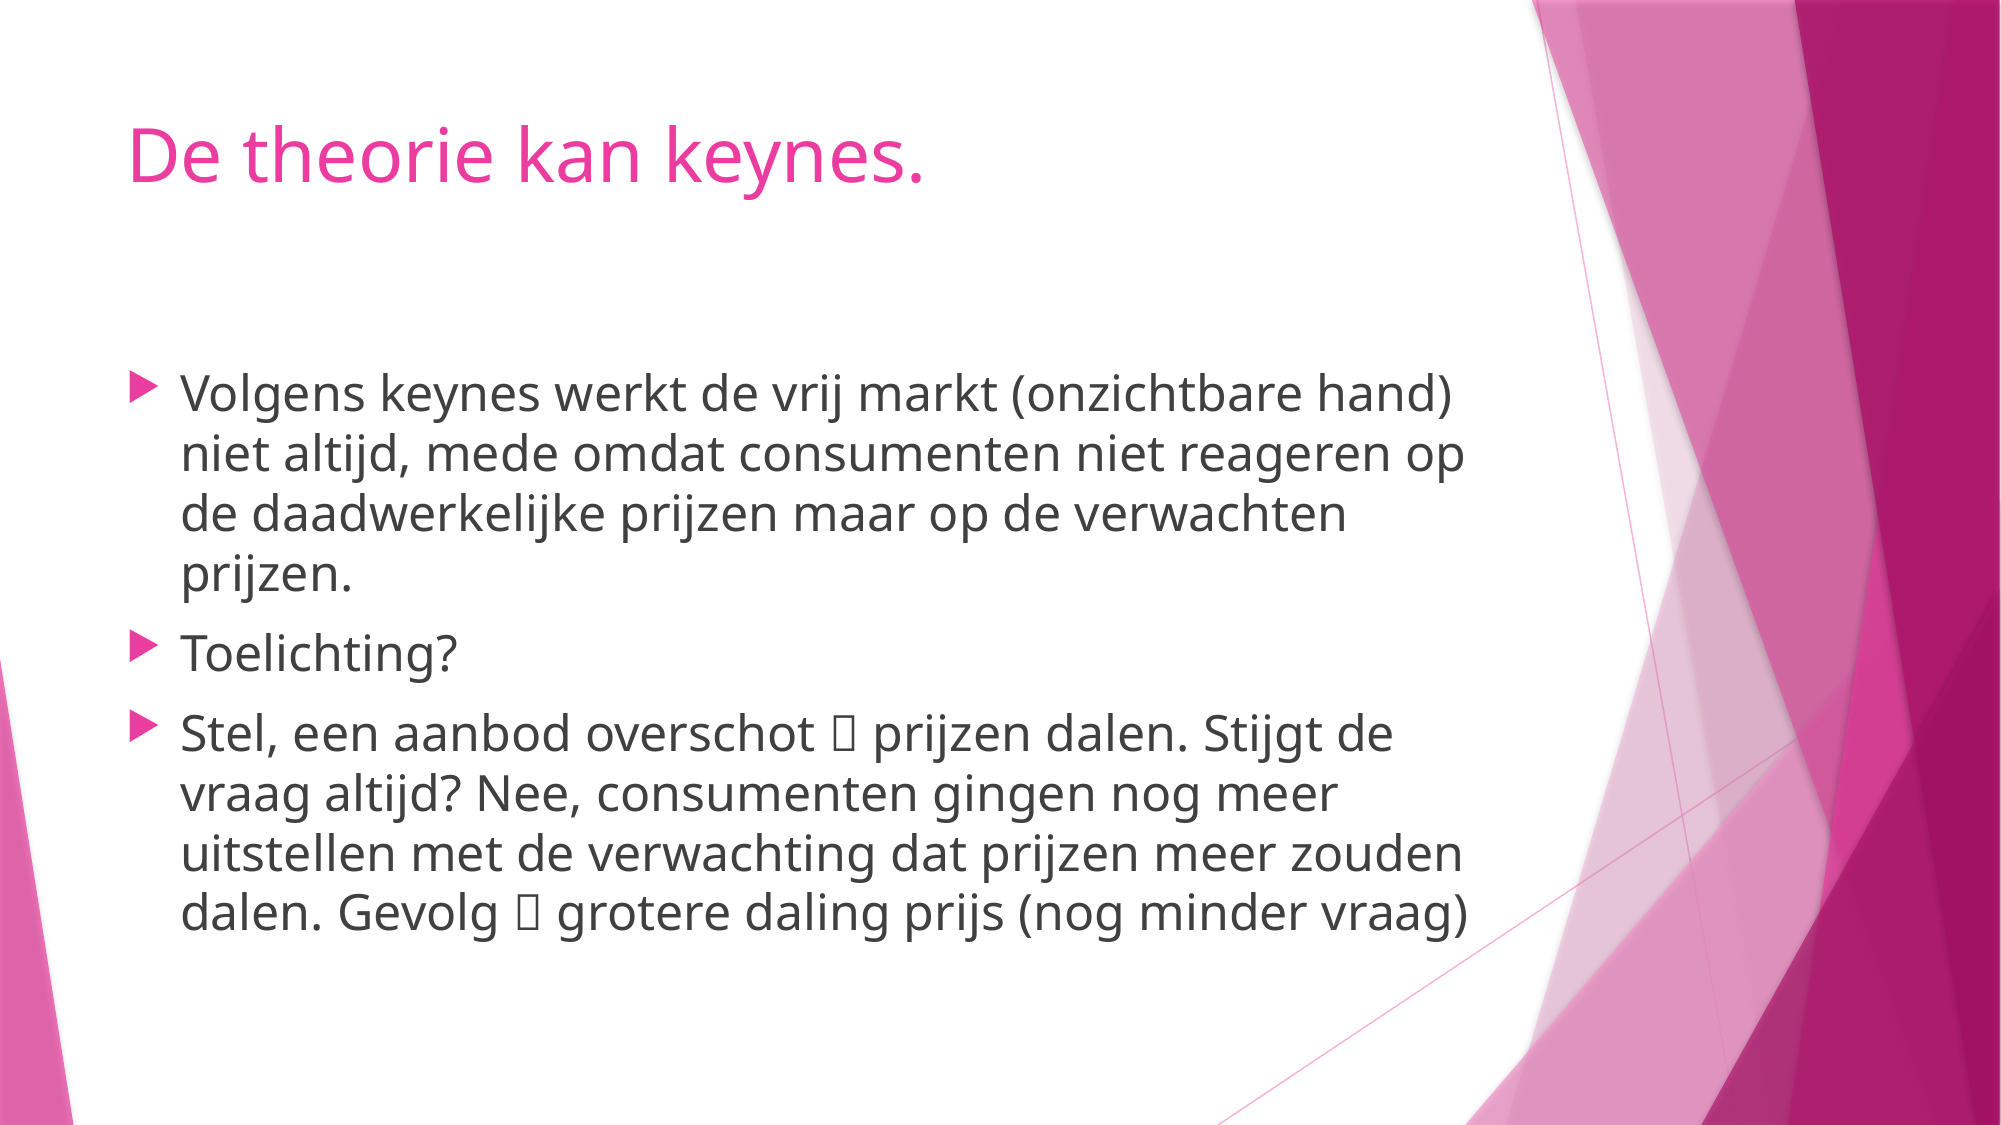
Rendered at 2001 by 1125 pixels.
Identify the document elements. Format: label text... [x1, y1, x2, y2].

list Volgens keynes werkt de vrij markt (onzichtbare hand) niet altijd, mede omdat consumenten niet reageren op de daadwerkelijke prijzen maar op de verwachten prijzen. Toelichting? Stel, een aanbod overschot  prijzen dalen. Stijgt de vraag altijd? Nee, consumenten gingen nog meer uitstellen met de verwachting dat prijzen meer zouden dalen. Gevolg  grotere daling prijs (nog minder vraag) [111, 354, 1522, 992]
title De theorie kan keynes. [111, 99, 1522, 317]
